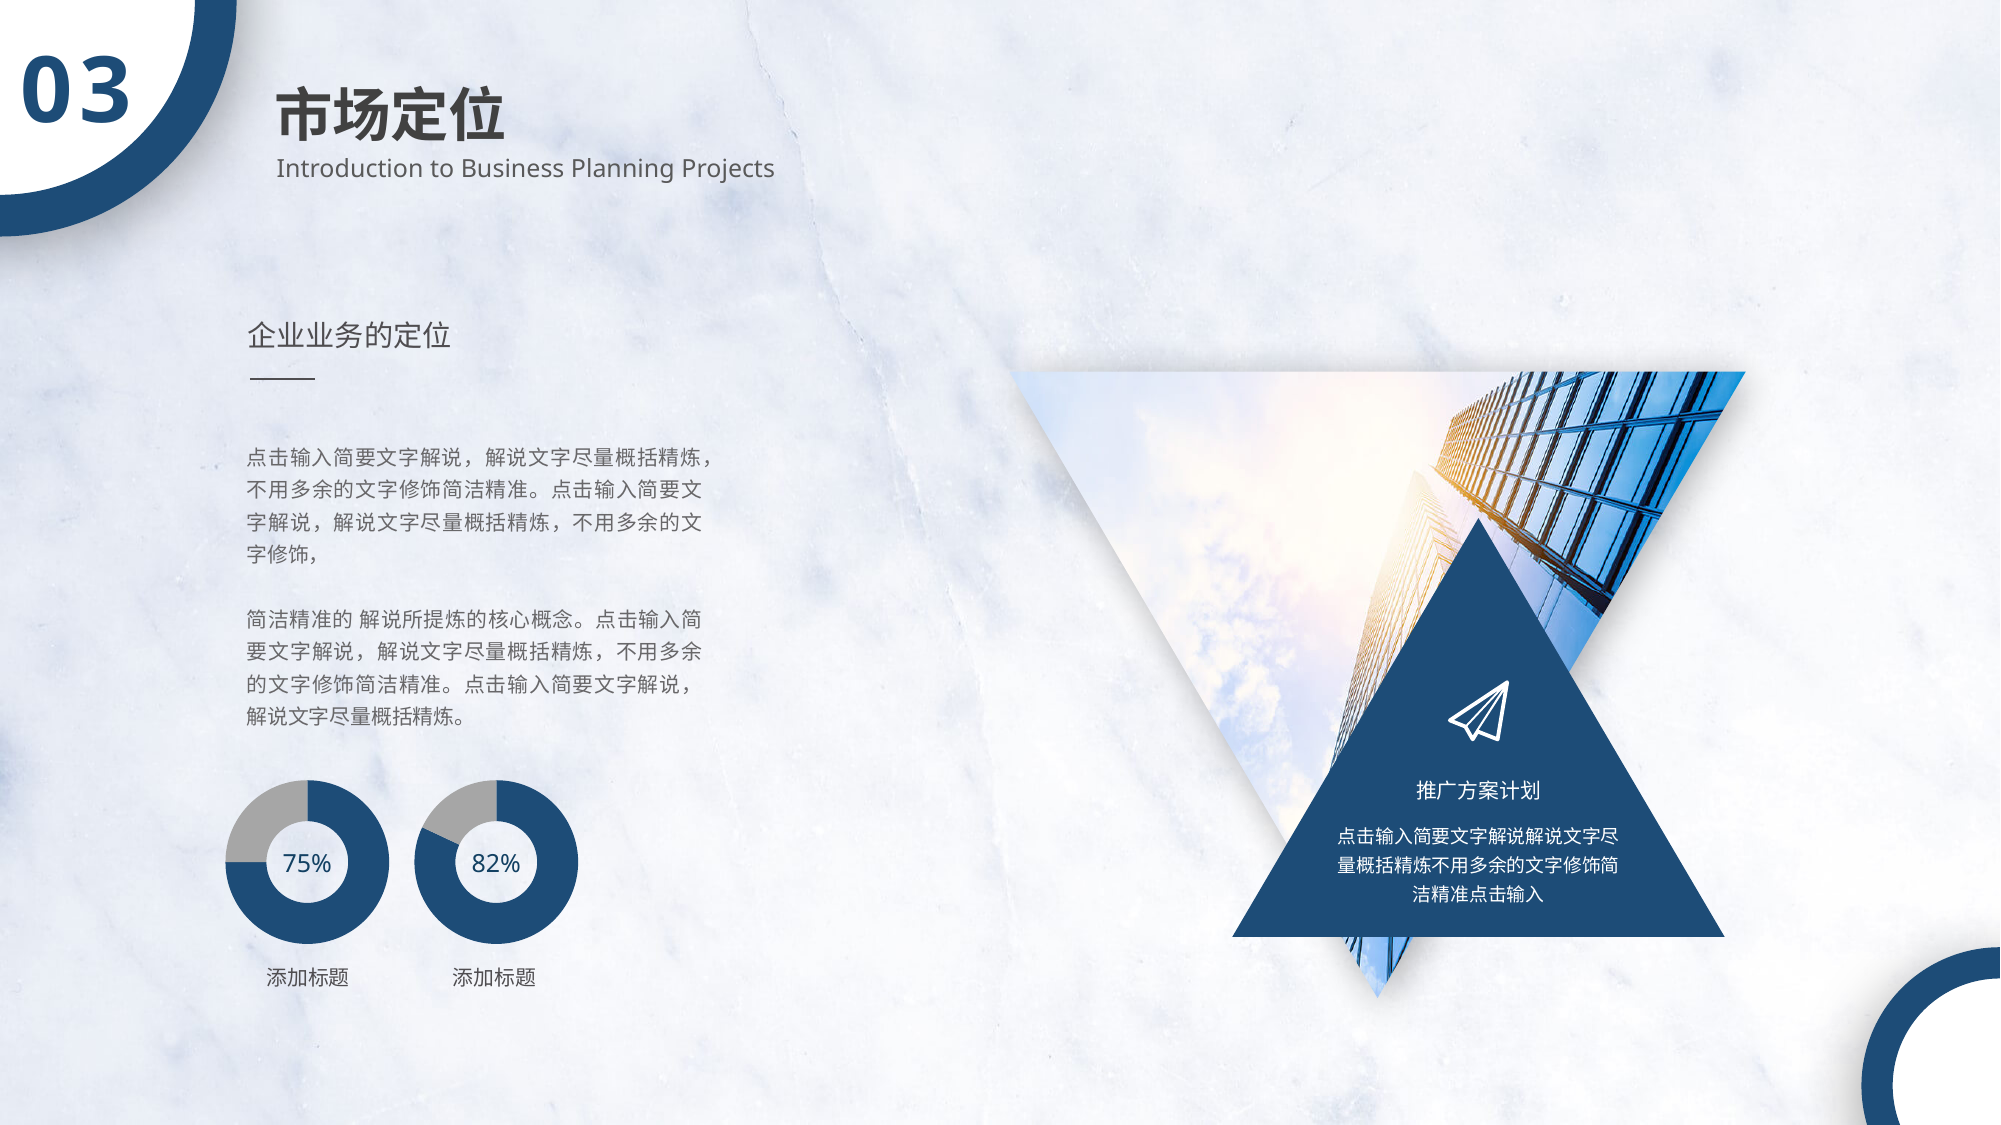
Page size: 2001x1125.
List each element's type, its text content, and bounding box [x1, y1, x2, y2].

text_box [1340, 937, 1415, 1001]
text_box Introduction to Business Planning Projects [261, 144, 1243, 190]
text_box [1876, 961, 2000, 1125]
picture [0, 0, 2000, 1125]
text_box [1232, 517, 1725, 937]
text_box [411, 774, 582, 950]
text_box 市场定位 [259, 71, 523, 156]
text_box 企业业务的定位 [232, 299, 546, 360]
text_box [1007, 370, 1748, 753]
text_box 03 [0, 22, 153, 148]
text_box 添加标题 [238, 950, 378, 998]
text_box [0, 0, 217, 217]
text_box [222, 774, 393, 950]
text_box 添加标题 [425, 950, 564, 998]
text_box 点击输入简要文字解说，解说文字尽量概括精炼，不用多余的文字修饰简洁精准。点击输入简要文字解说，解说文字尽量概括精炼，不用多余的文字修饰， 简洁精准的 解说所提炼的核心概念。点击输入简要文字解说，解说文字尽量概括精炼，不用多余的文字修饰简洁精准。点击输入简要文字解说，解说文字尽量概括精炼。 [232, 429, 718, 834]
